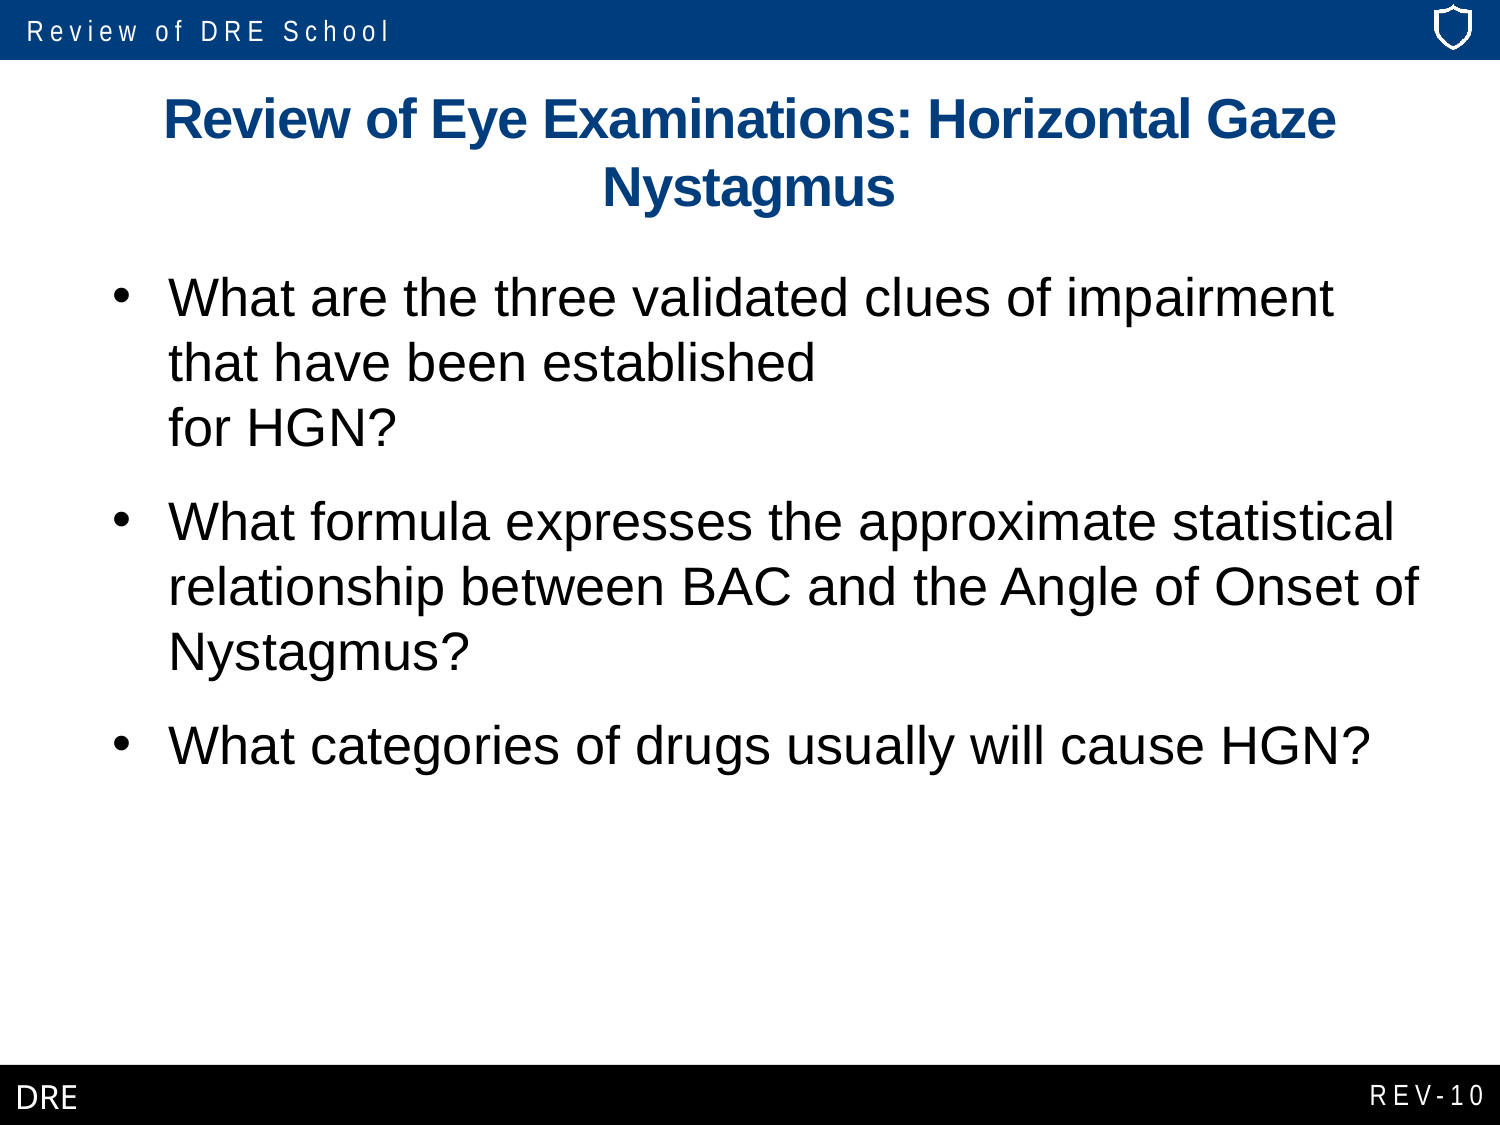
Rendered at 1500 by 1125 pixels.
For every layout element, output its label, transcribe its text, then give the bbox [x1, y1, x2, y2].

slide_number REV-10 [1218, 1063, 1499, 1124]
title Review of Eye Examinations: Horizontal Gaze Nystagmus [75, 75, 1425, 225]
list What are the three validated clues of impairment that have been established for HGN? What formula expresses the approximate statistical relationship between BAC and the Angle of Onset of Nystagmus? What categories of drugs usually will cause HGN? [75, 254, 1425, 1005]
picture [1434, 4, 1472, 50]
